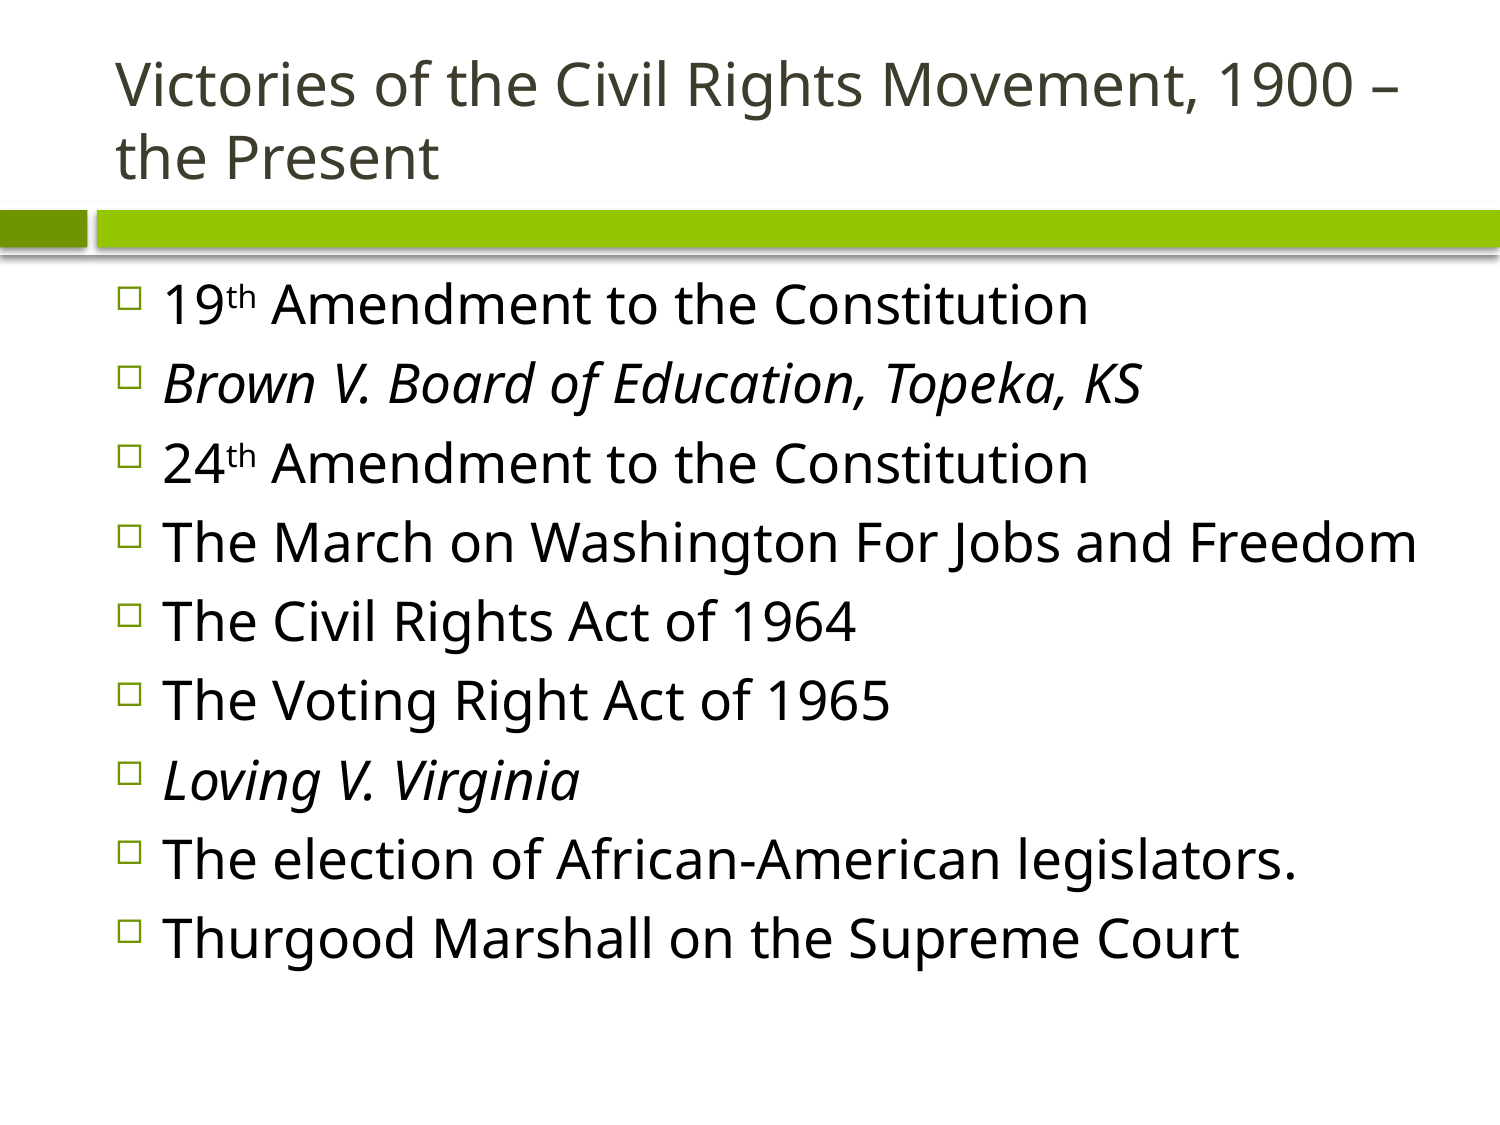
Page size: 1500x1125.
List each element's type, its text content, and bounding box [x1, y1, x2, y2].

title Victories of the Civil Rights Movement, 1900 – the Present [100, 37, 1438, 200]
list 19th Amendment to the Constitution Brown V. Board of Education, Topeka, KS 24th Amendment to the Constitution The March on Washington For Jobs and Freedom The Civil Rights Act of 1964 The Voting Right Act of 1965 Loving V. Virginia The election of African-American legislators. Thurgood Marshall on the Supreme Court [100, 262, 1438, 1000]
